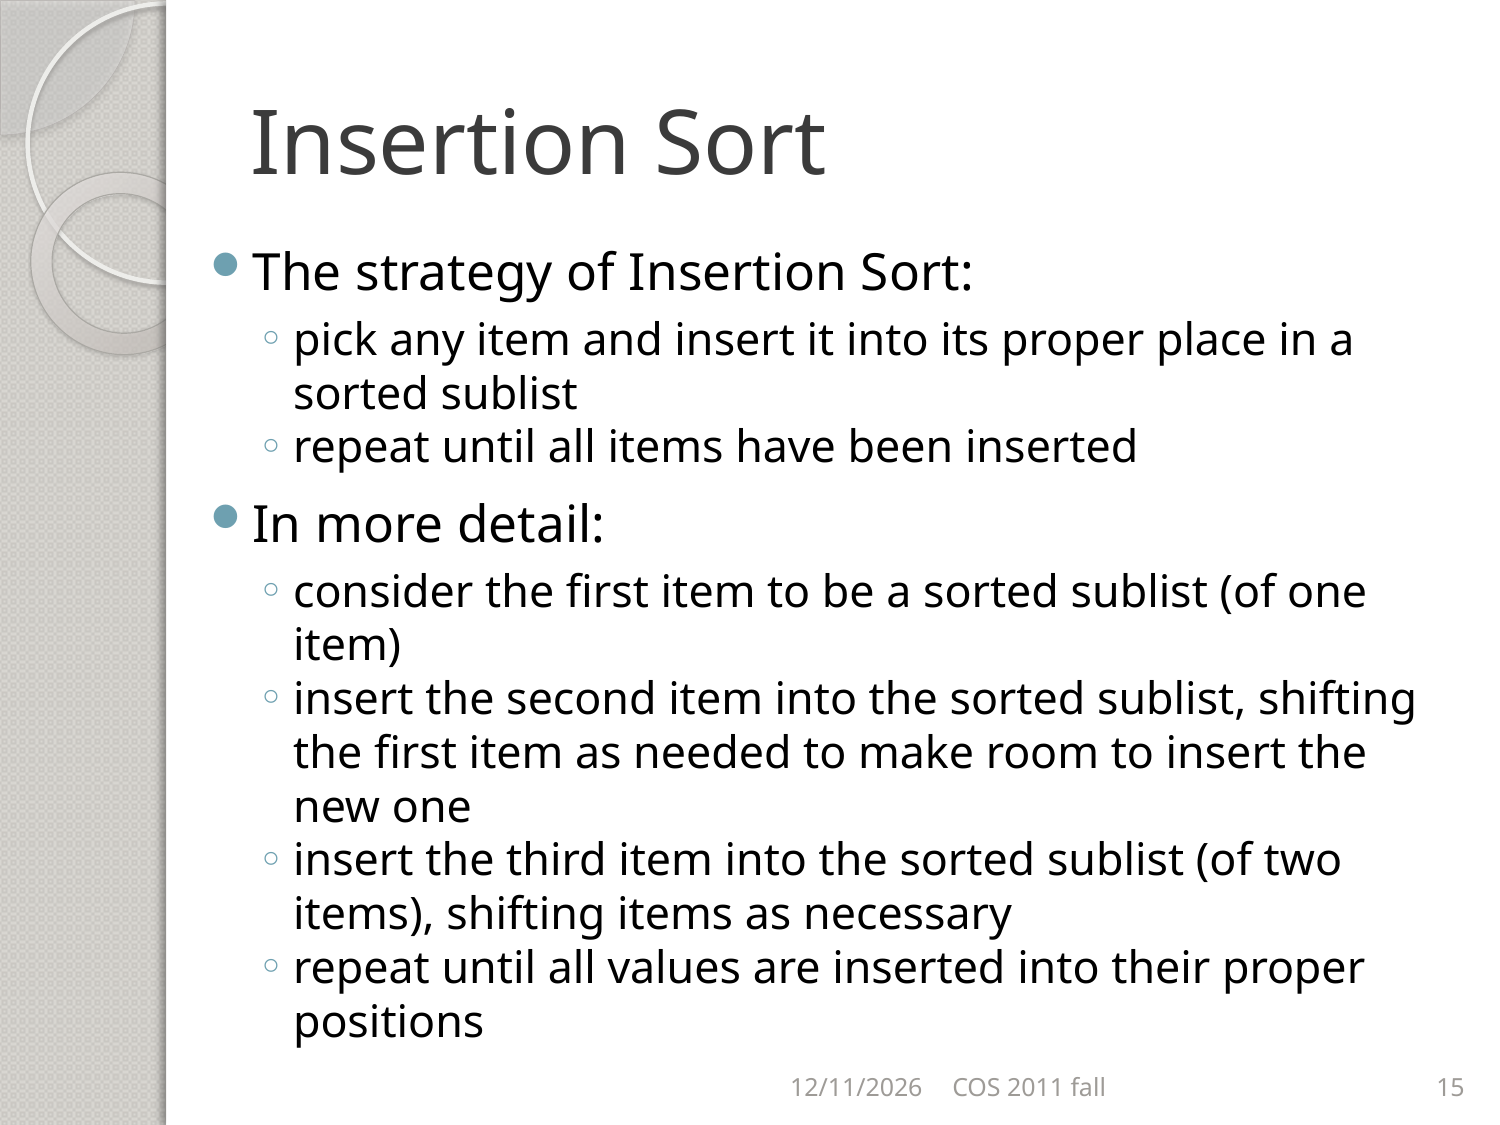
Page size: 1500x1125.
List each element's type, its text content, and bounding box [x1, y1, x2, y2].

slide_number 15 [1413, 1034, 1488, 1113]
list The strategy of Insertion Sort: pick any item and insert it into its proper place in a sorted sublist repeat until all items have been inserted In more detail: consider the first item to be a sorted sublist (of one item) insert the second item into the sorted sublist, shifting the first item as needed to make room to insert the new one insert the third item into the sorted sublist (of two items), shifting items as necessary repeat until all values are inserted into their proper positions [183, 231, 1463, 1063]
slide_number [587, 1034, 937, 1113]
title Insertion Sort [235, 45, 1466, 233]
footer COS 2011 fall [937, 1034, 1413, 1113]
